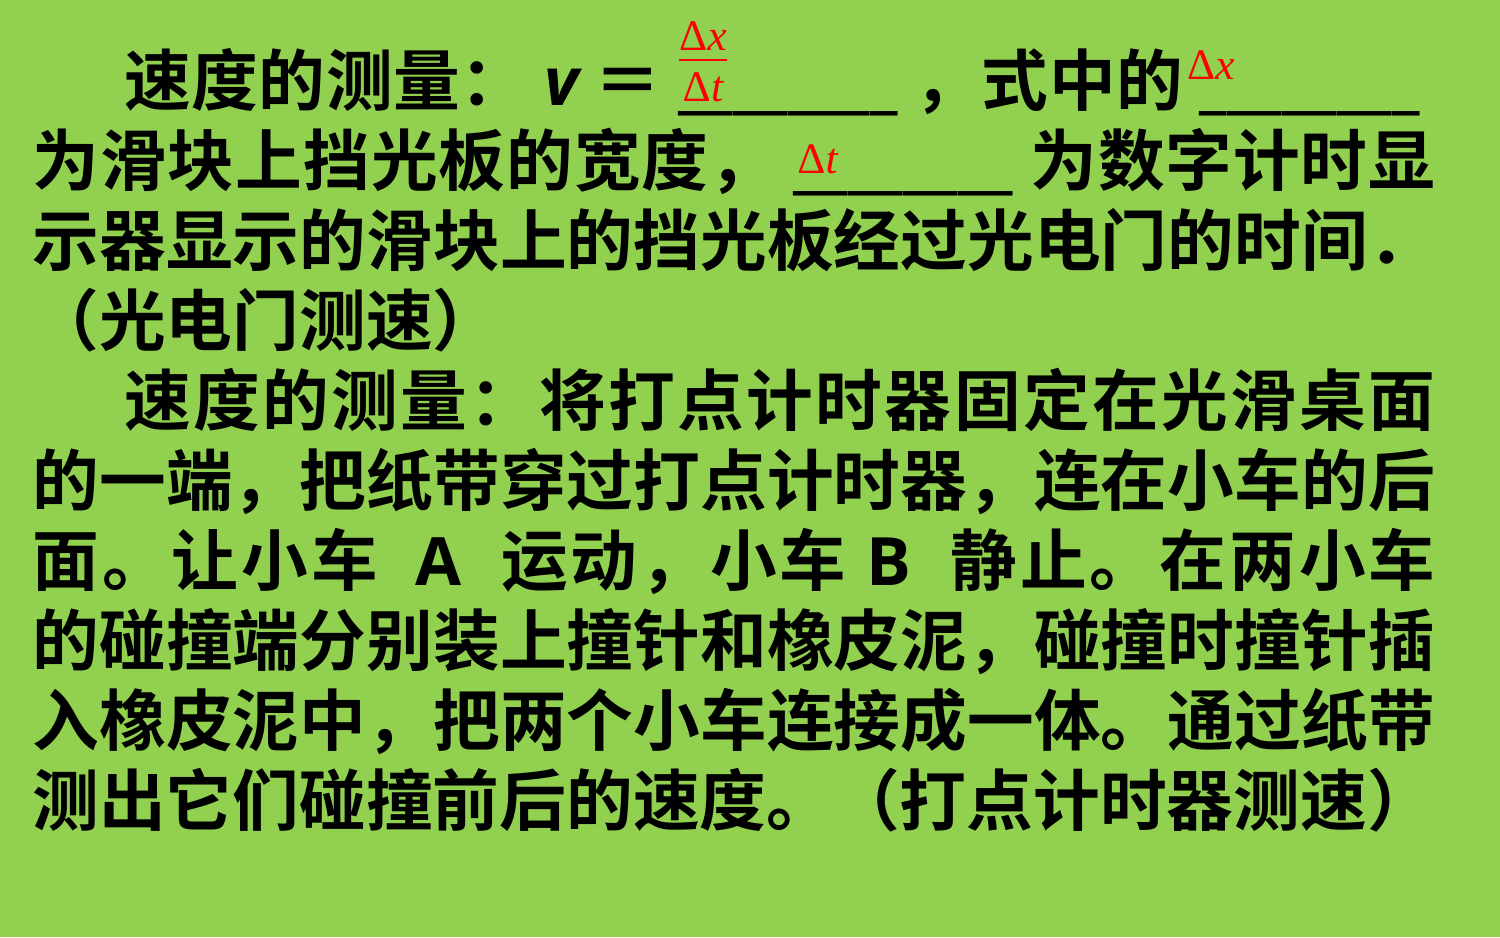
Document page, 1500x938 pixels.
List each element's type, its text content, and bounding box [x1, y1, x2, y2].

text_box 速度的测量：v＝________，式中的________为滑块上挡光板的宽度，________为数字计时显示器显示的滑块上的挡光板经过光电门的时间．（光电门测速） 速度的测量：将打点计时器固定在光滑桌面的一端，把纸带穿过打点计时器，连在小车的后面。让小车 A 运动，小车B 静止。在两小车的碰撞端分别装上撞针和橡皮泥，碰撞时撞针插入橡皮泥中，把两个小车连接成一体。通过纸带测出它们碰撞前后的速度。（打点计时器测速） [17, 31, 1451, 296]
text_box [678, 0, 1500, 127]
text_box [1186, 31, 1500, 97]
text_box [797, 125, 1500, 192]
